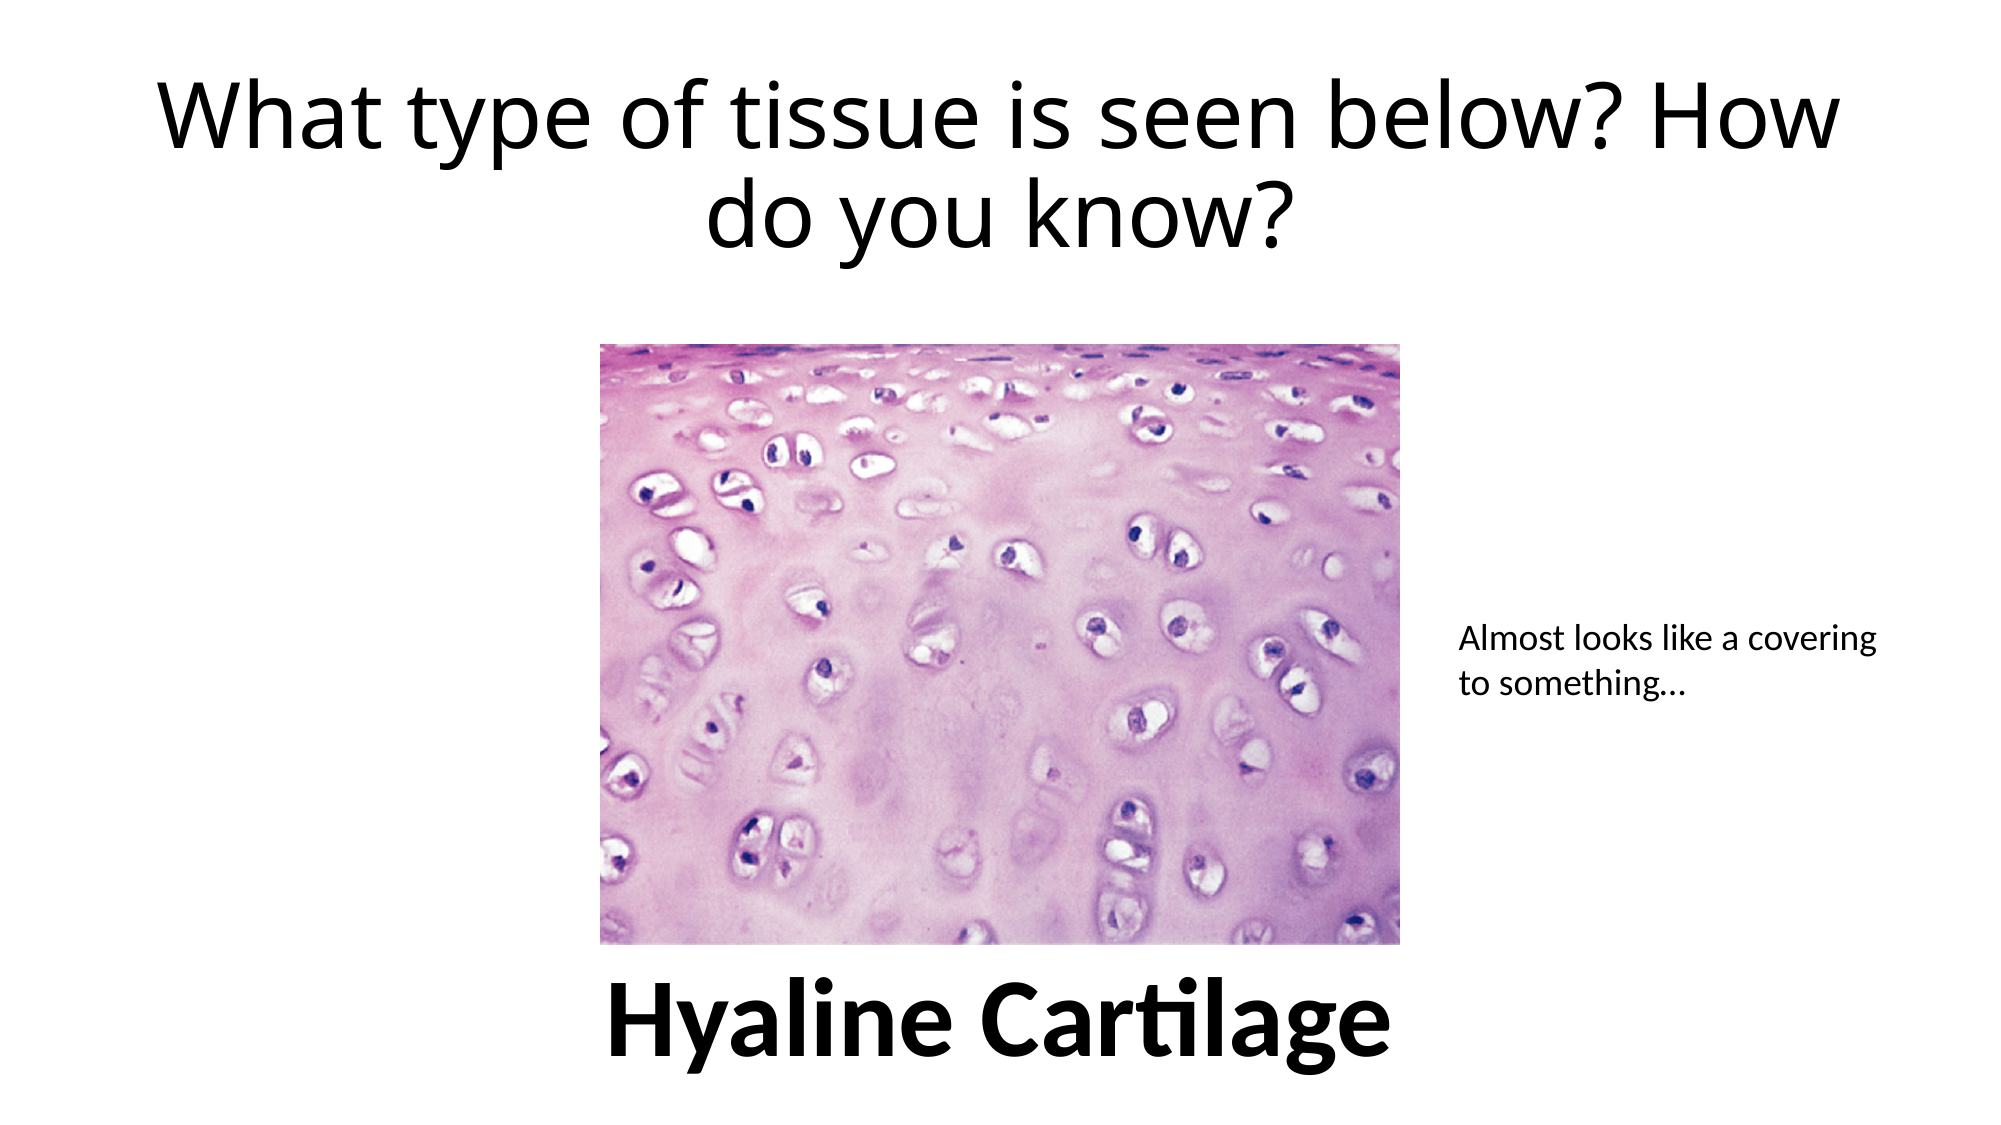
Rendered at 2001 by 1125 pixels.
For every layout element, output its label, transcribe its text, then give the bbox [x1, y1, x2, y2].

text_box Almost looks like a covering to something… [1443, 605, 1932, 711]
picture [600, 344, 1400, 945]
title What type of tissue is seen below? How do you know? [137, 59, 1863, 278]
text_box Hyaline Cartilage [590, 935, 1410, 1086]
